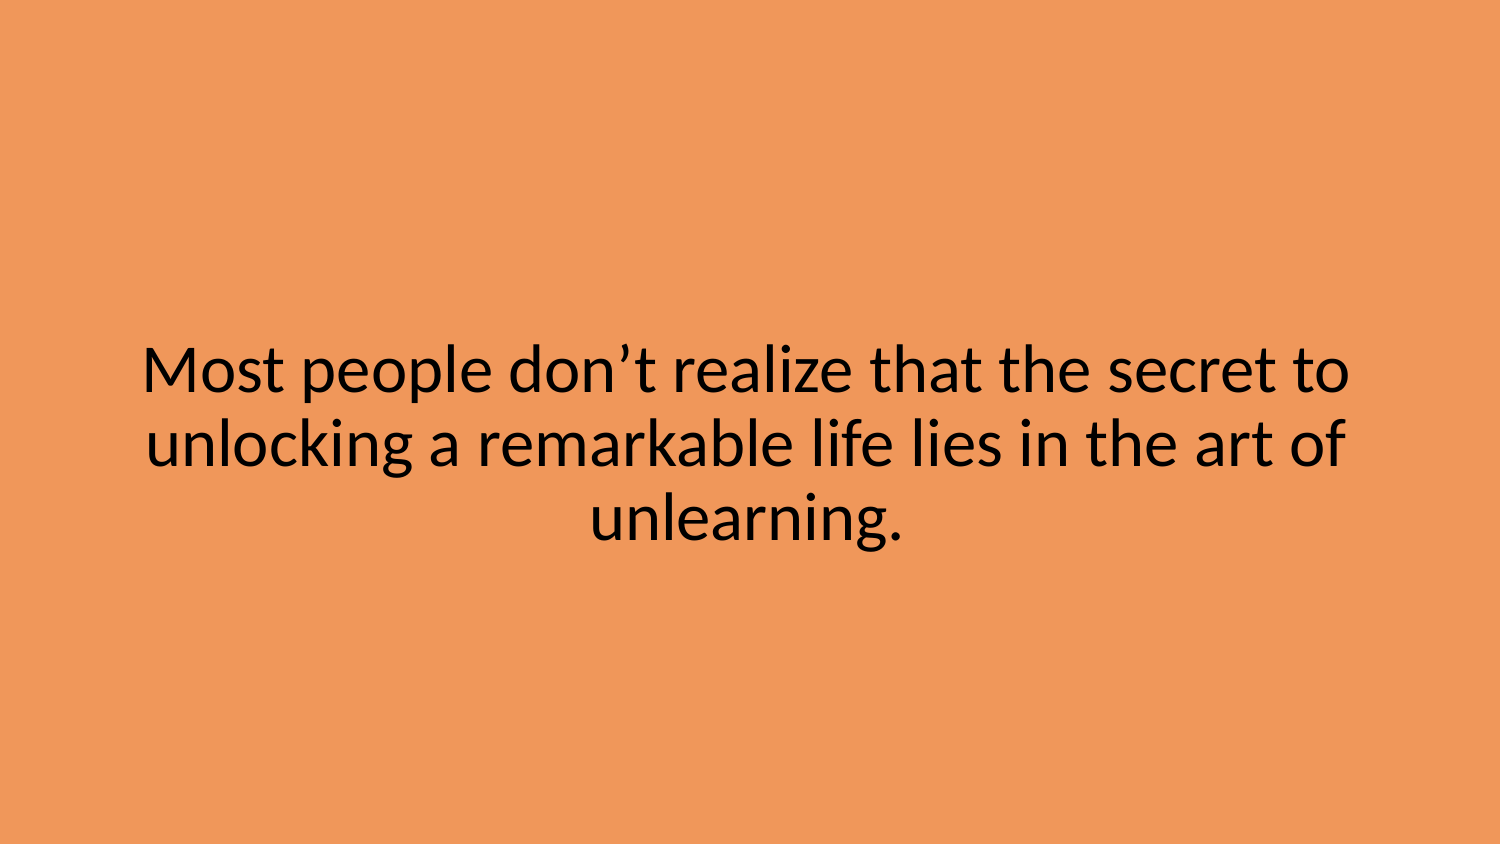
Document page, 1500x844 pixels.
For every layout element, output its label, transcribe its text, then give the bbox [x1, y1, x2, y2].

list Most people don’t realize that the secret to unlocking a remarkable life lies in the art of unlearning. [78, 325, 1417, 593]
